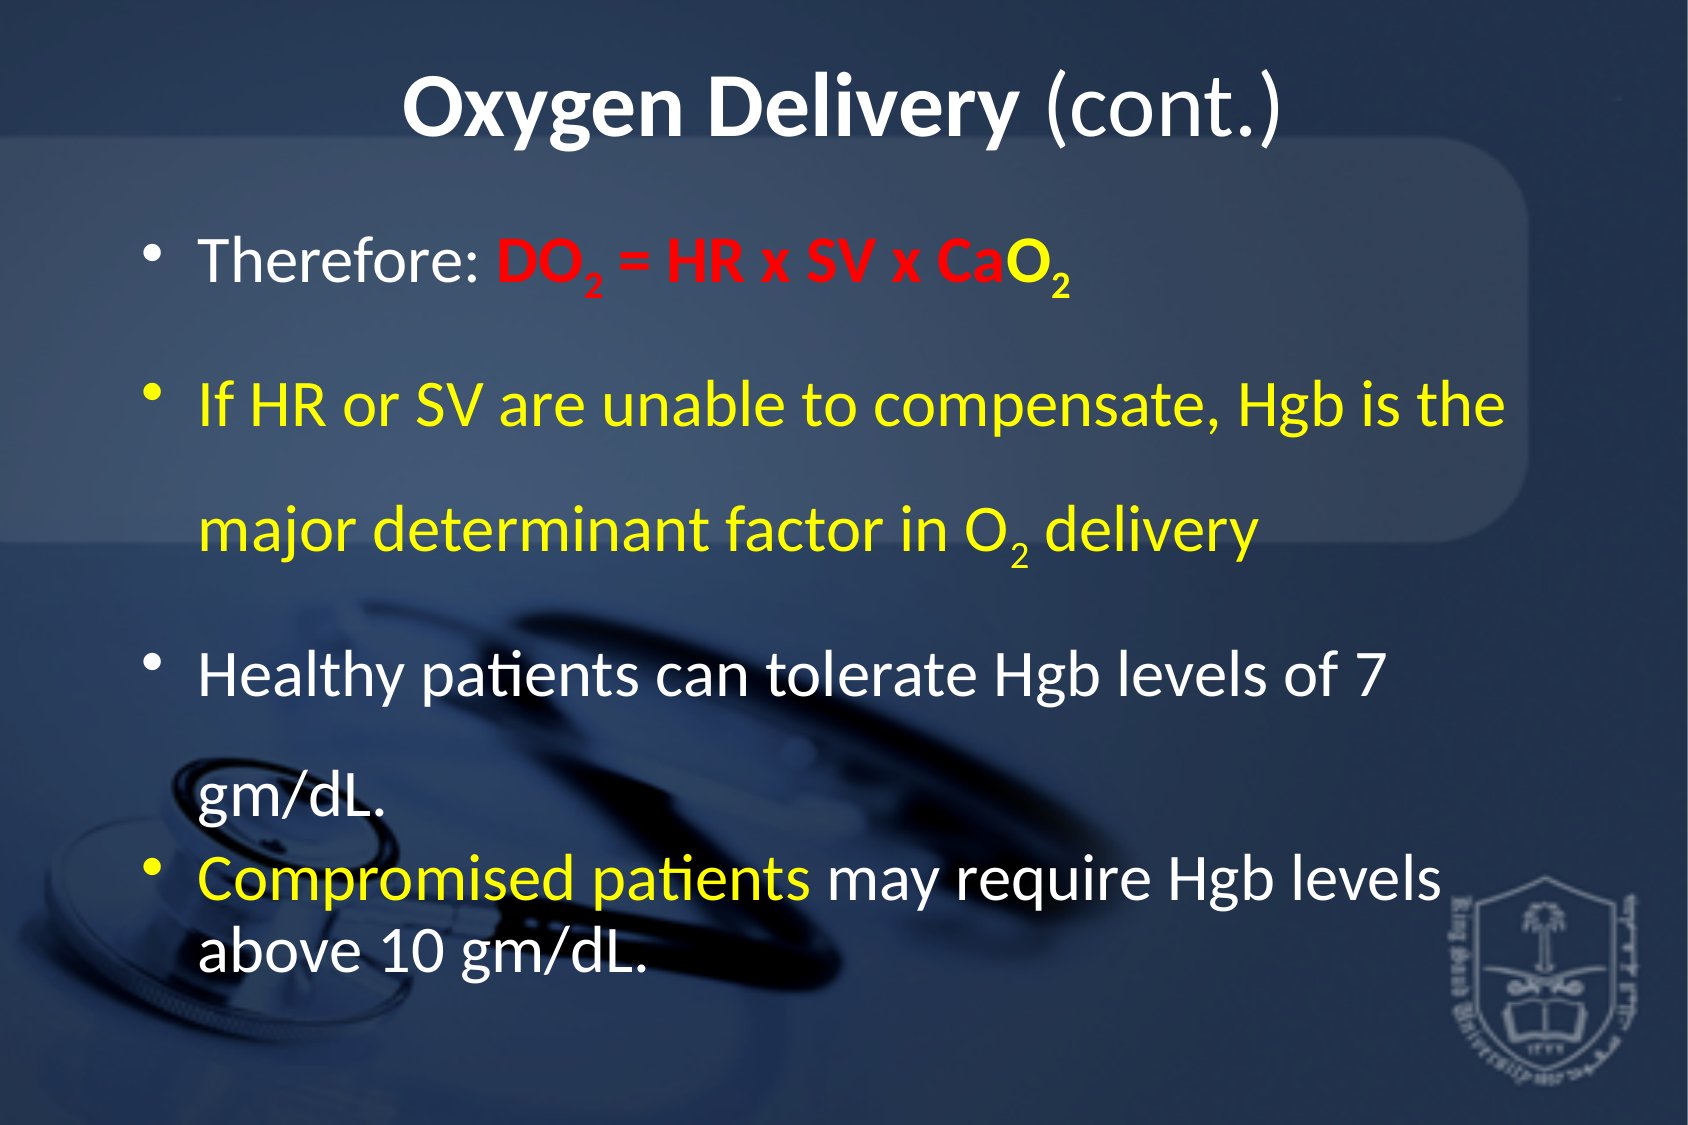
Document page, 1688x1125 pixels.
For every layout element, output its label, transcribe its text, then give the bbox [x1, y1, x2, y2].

picture [0, 0, 1688, 1125]
title Oxygen Delivery (cont.) [126, 37, 1561, 162]
list Therefore: DO2 = HR x SV x CaO2 If HR or SV are unable to compensate, Hgb is the major determinant factor in O2 delivery Healthy patients can tolerate Hgb levels of 7 gm/dL. Compromised patients may require Hgb levels above 10 gm/dL. [126, 162, 1561, 813]
